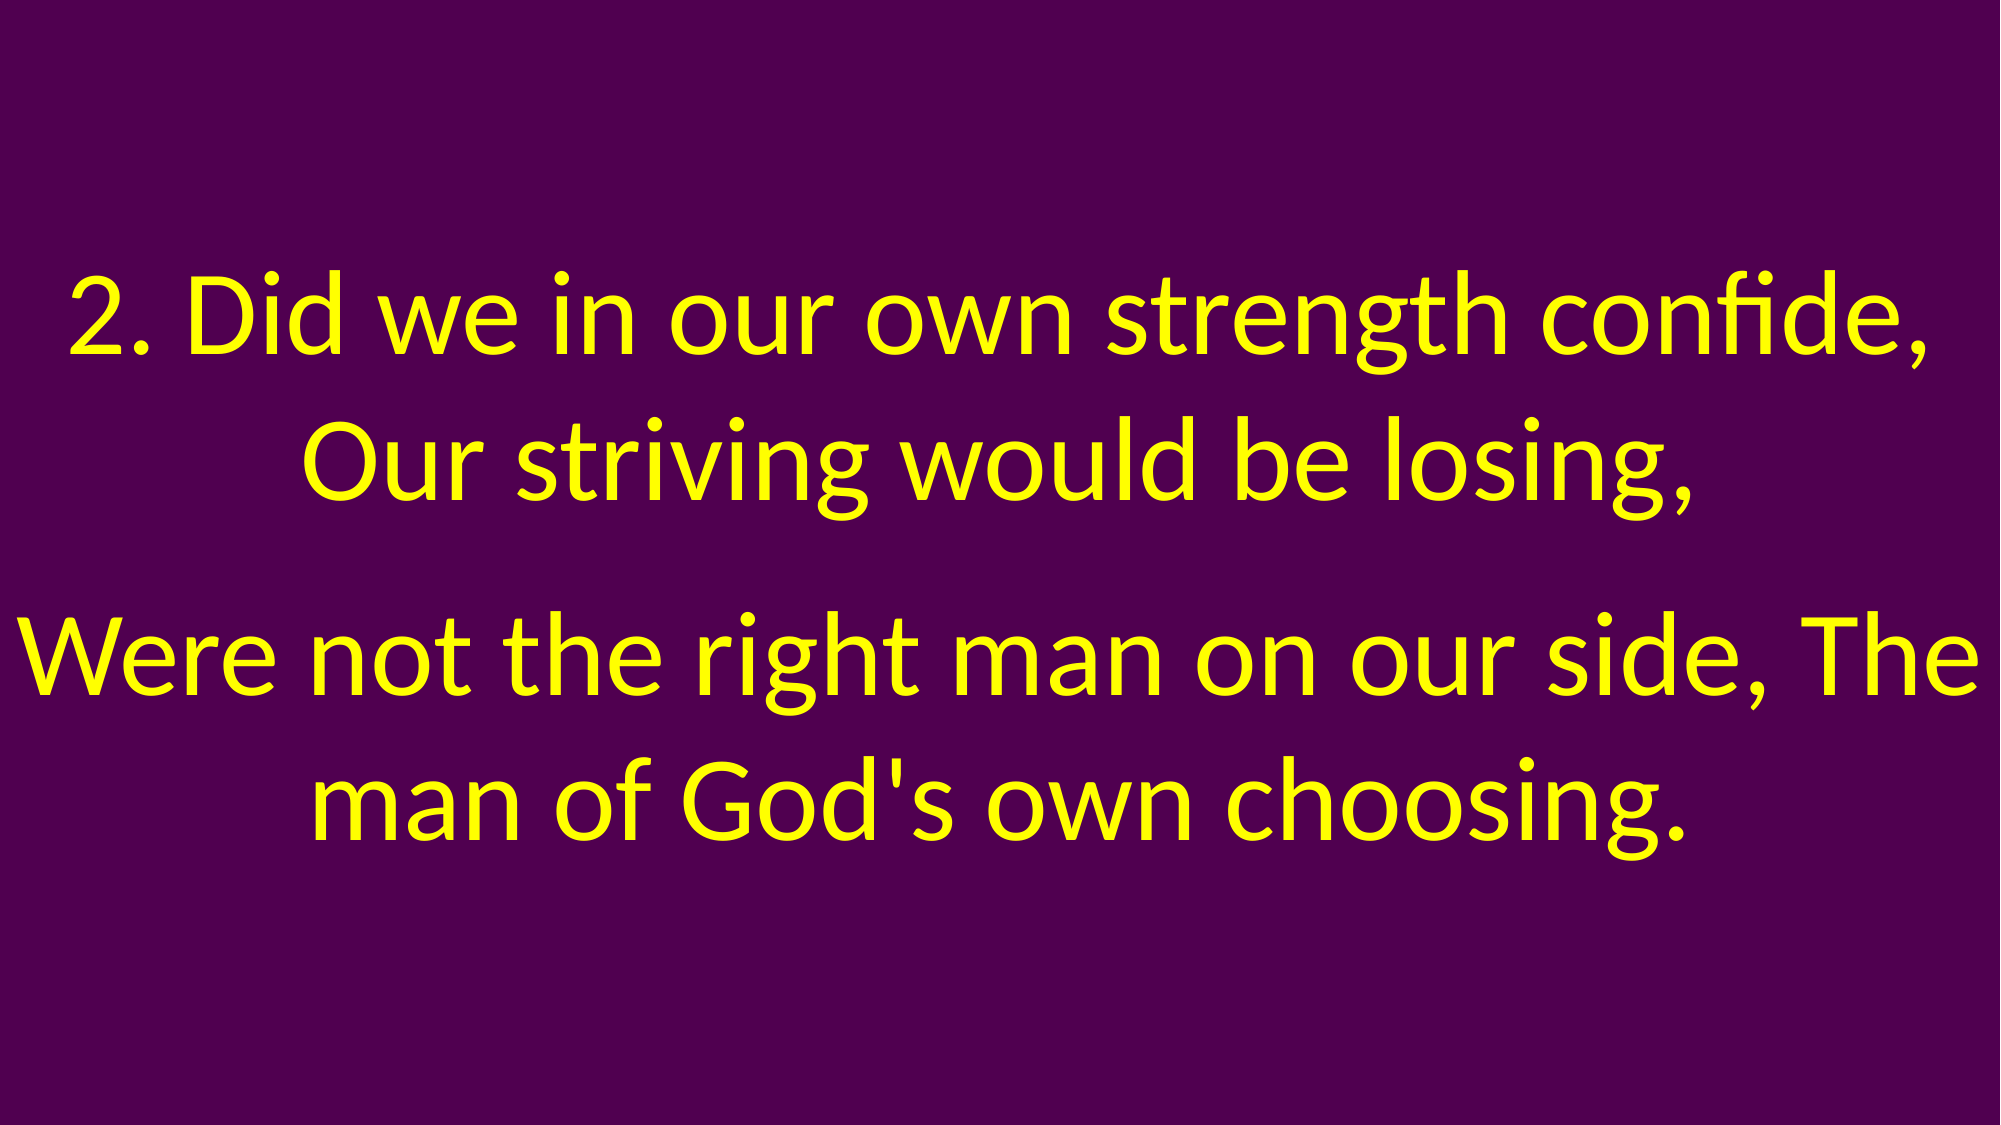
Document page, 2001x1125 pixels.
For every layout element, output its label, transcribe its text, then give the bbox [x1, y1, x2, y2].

text_box 2. Did we in our own strength confide, Our striving would be losing, Were not the right man on our side, The man of God's own choosing. [0, 226, 2000, 872]
